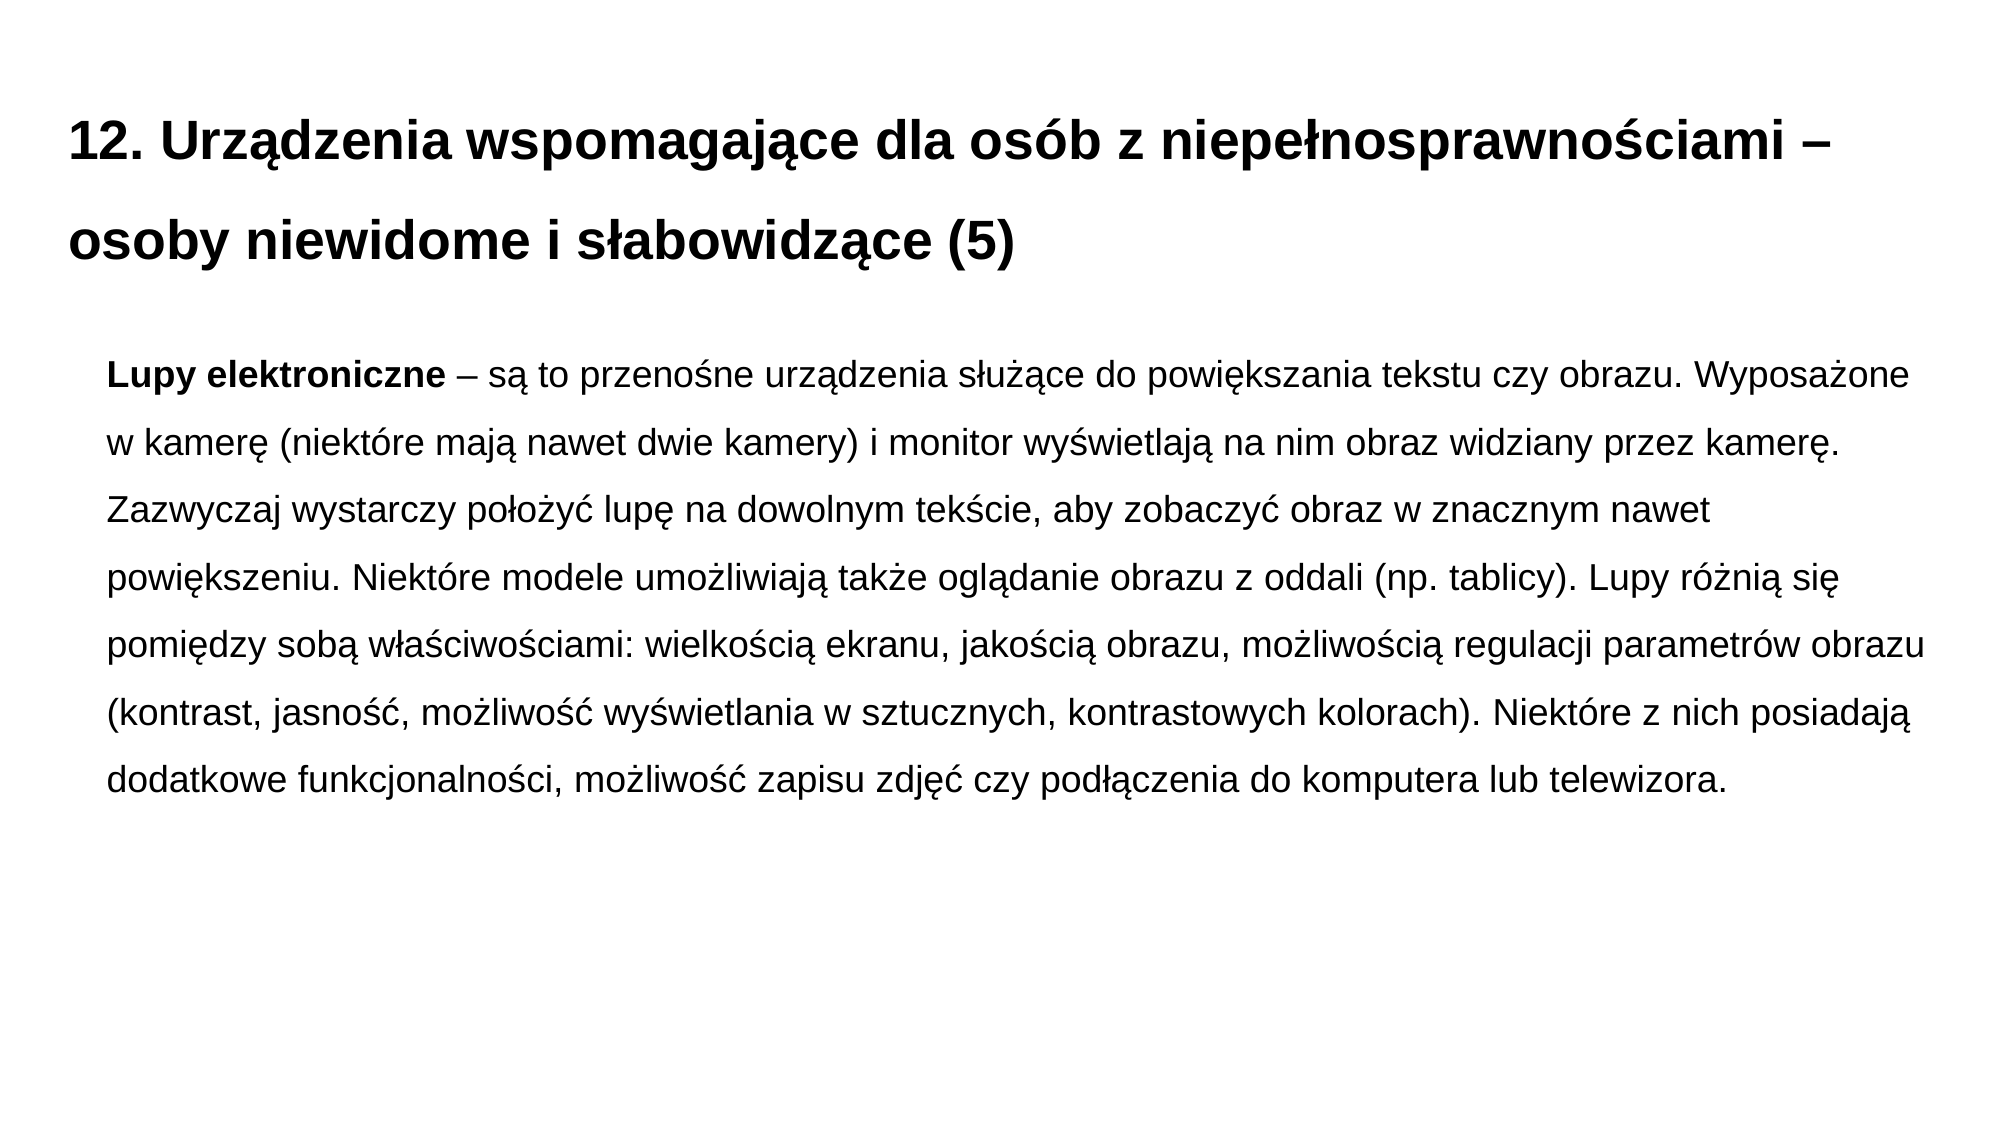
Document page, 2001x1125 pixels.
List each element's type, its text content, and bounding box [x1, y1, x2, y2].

title 12. Urządzenia wspomagające dla osób z niepełnosprawnościami – osoby niewidome i słabowidzące (5) [53, 62, 1995, 280]
list Lupy elektroniczne – są to przenośne urządzenia służące do powiększania tekstu czy obrazu. Wyposażone w kamerę (niektóre mają nawet dwie kamery) i monitor wyświetlają na nim obraz widziany przez kamerę. Zazwyczaj wystarczy położyć lupę na dowolnym tekście, aby zobaczyć obraz w znacznym nawet powiększeniu. Niektóre modele umożliwiają także oglądanie obrazu z oddali (np. tablicy). Lupy różnią się pomiędzy sobą właściwościami: wielkością ekranu, jakością obrazu, możliwością regulacji parametrów obrazu (kontrast, jasność, możliwość wyświetlania w sztucznych, kontrastowych kolorach). Niektóre z nich posiadają dodatkowe funkcjonalności, możliwość zapisu zdjęć czy podłączenia do komputera lub telewizora. [91, 320, 1957, 1007]
